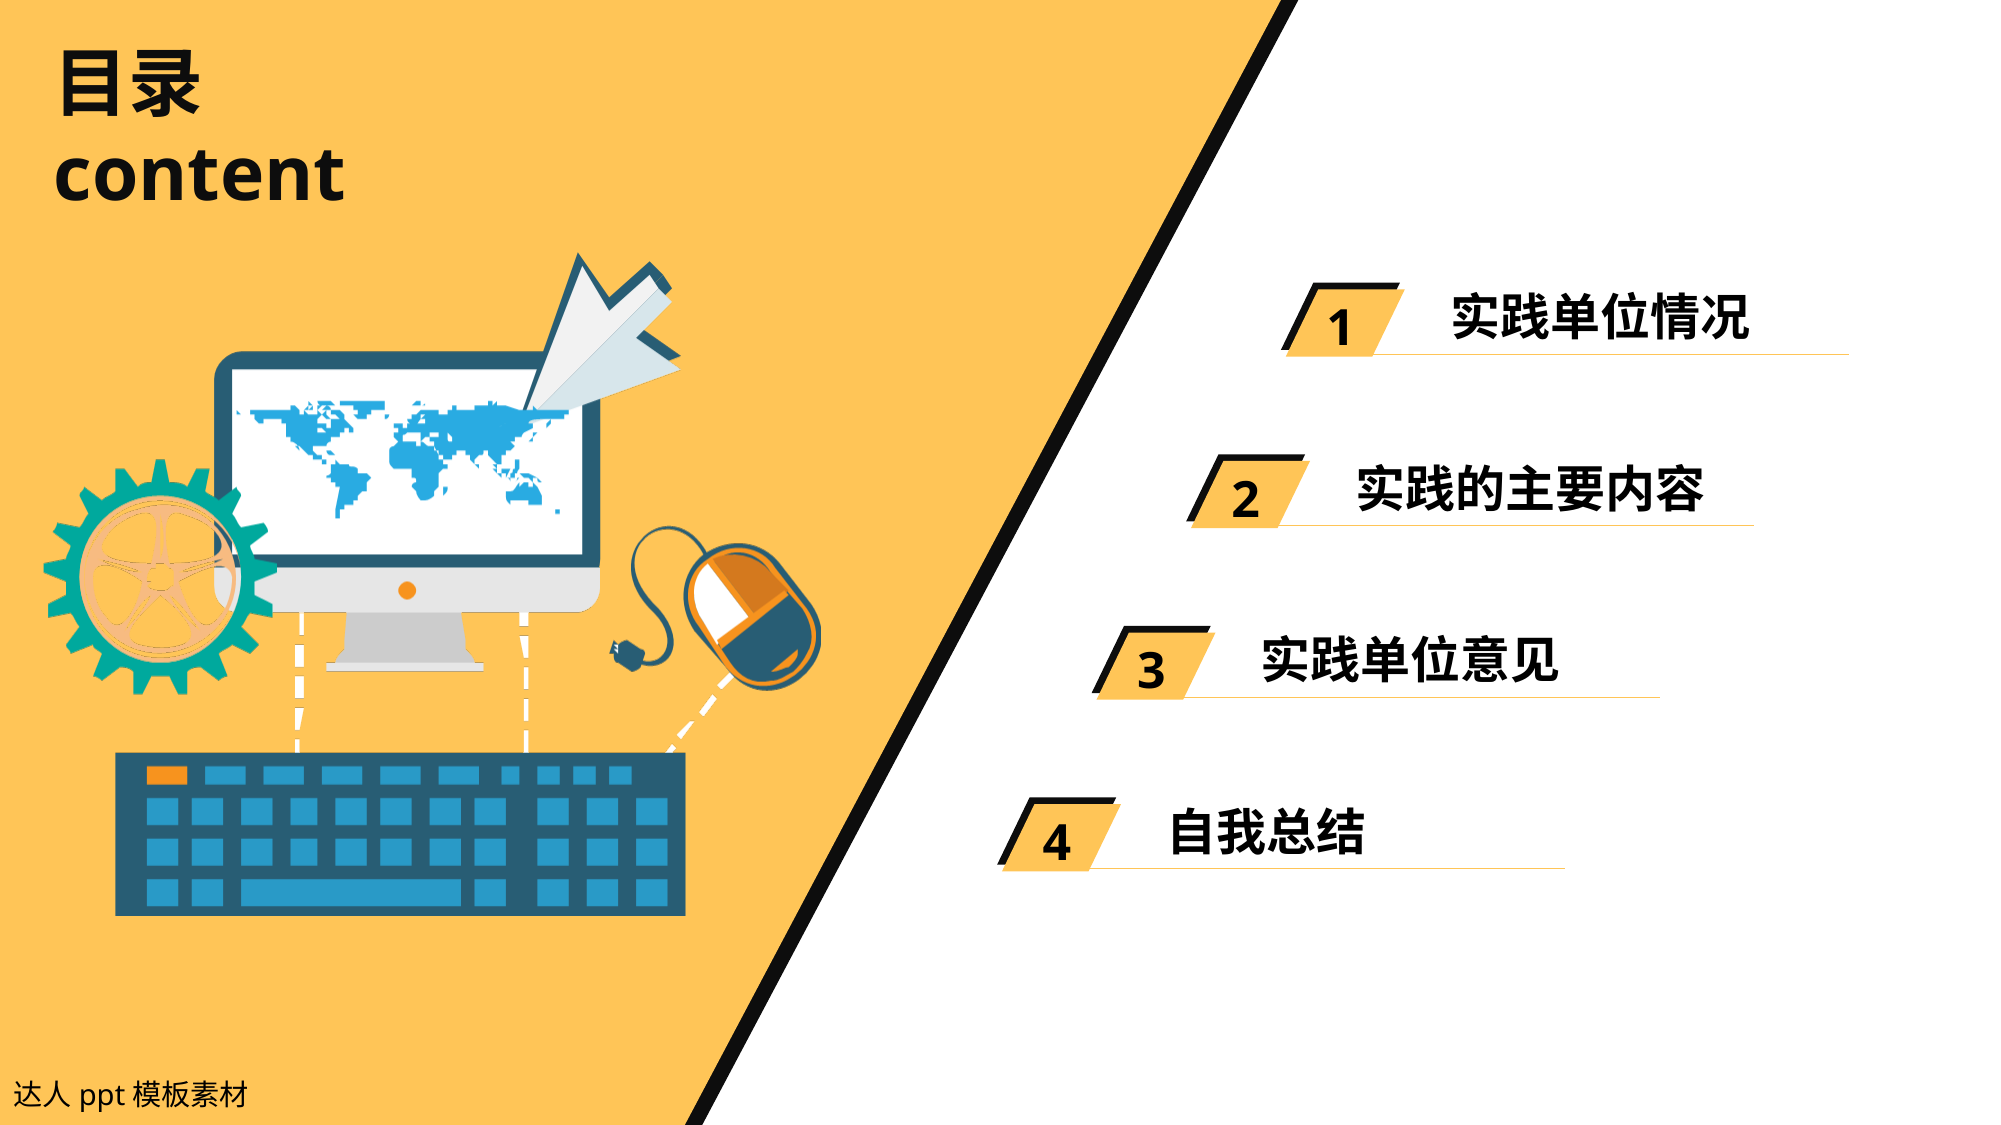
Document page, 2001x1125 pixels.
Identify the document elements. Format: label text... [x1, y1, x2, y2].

picture [38, 251, 822, 916]
text_box [0, 0, 1281, 1125]
text_box 达人ppt模板素材 [0, 1069, 264, 1119]
text_box 目录 content [39, 28, 377, 223]
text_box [996, 792, 1566, 879]
text_box [826, 0, 1299, 892]
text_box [1185, 449, 1755, 536]
text_box [686, 924, 809, 1125]
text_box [1280, 278, 1849, 364]
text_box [1091, 621, 1660, 708]
